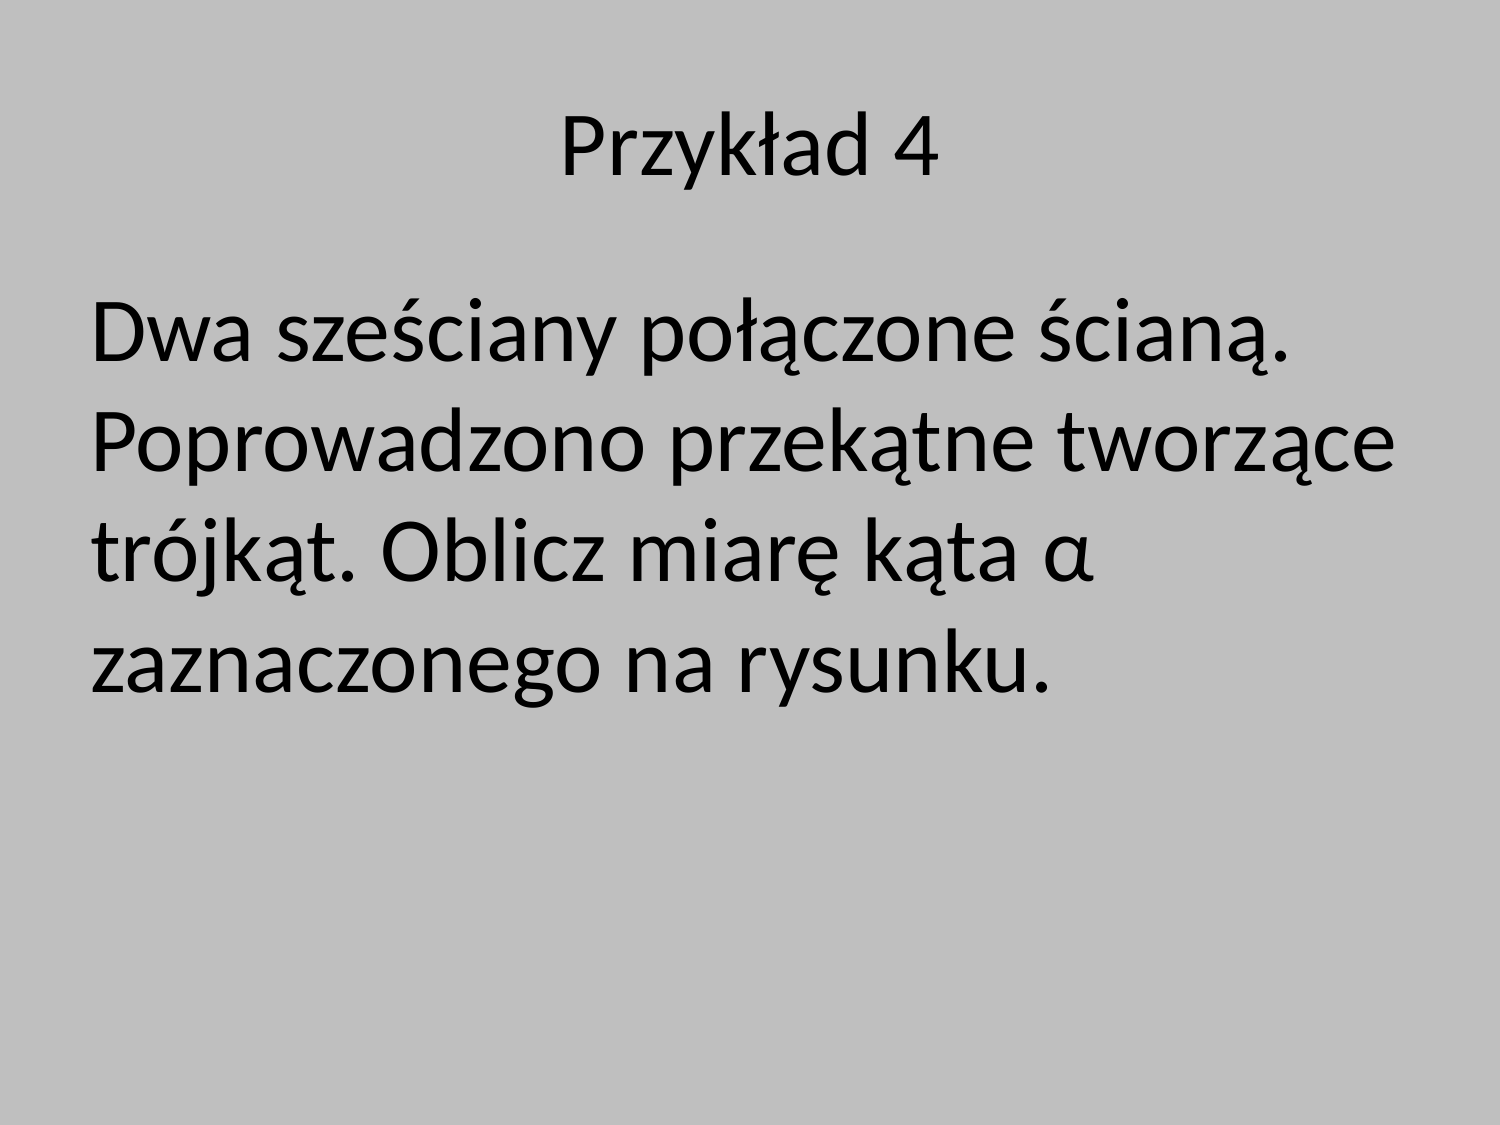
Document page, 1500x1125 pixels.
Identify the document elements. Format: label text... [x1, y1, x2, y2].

title Przykład 4 [75, 45, 1425, 233]
list Dwa sześciany połączone ścianą. Poprowadzono przekątne tworzące trójkąt. Oblicz miarę kąta α zaznaczonego na rysunku. [75, 262, 1425, 1005]
